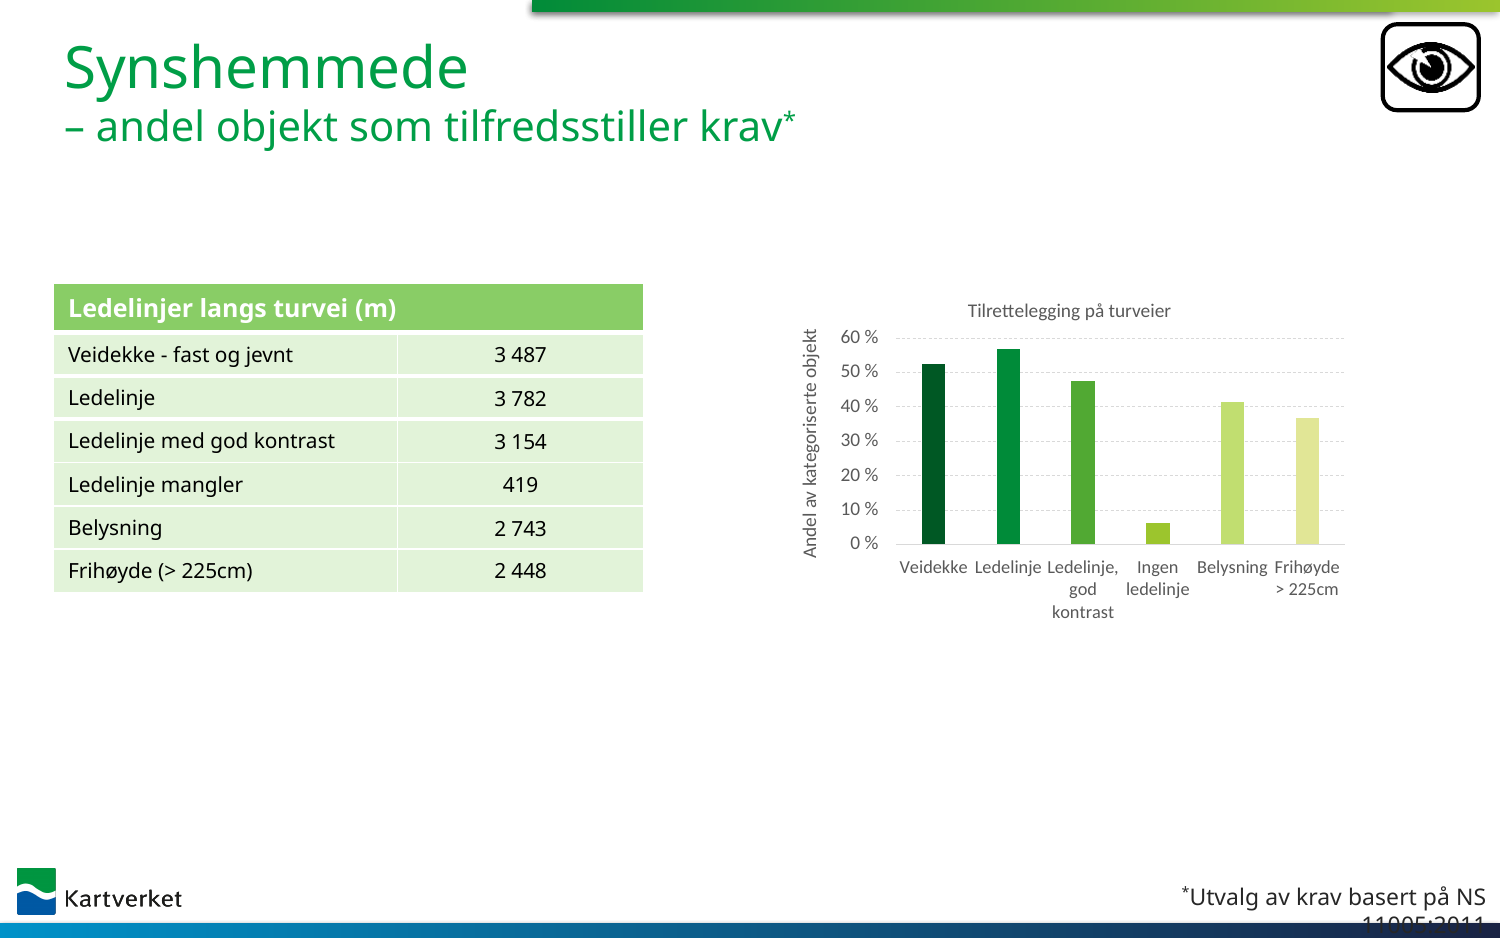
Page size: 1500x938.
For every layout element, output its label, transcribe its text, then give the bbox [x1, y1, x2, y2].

table_cell 3 154 [398, 421, 643, 462]
table_header Ledelinjer langs turvei (m) [54, 284, 643, 330]
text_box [1382, 24, 1480, 111]
table_cell Ledelinje [54, 378, 397, 417]
table_cell 2 448 [398, 550, 643, 592]
table_cell 3 782 [398, 378, 643, 417]
table_cell 3 487 [398, 335, 643, 374]
text_box Synshemmede – andel objekt som tilfredsstiller krav* [49, 24, 1431, 158]
table_cell Ledelinje mangler [54, 463, 397, 505]
text_box *Utvalg av krav basert på NS 11005:2011 [1068, 873, 1500, 938]
table_cell 419 [398, 463, 643, 505]
table_cell Belysning [54, 507, 397, 548]
table_cell Veidekke - fast og jevnt [54, 335, 397, 374]
picture [791, 291, 1348, 630]
table_cell Frihøyde (> 225cm) [54, 550, 397, 592]
table_cell Ledelinje med god kontrast [54, 421, 397, 462]
table_cell 2 743 [398, 507, 643, 548]
